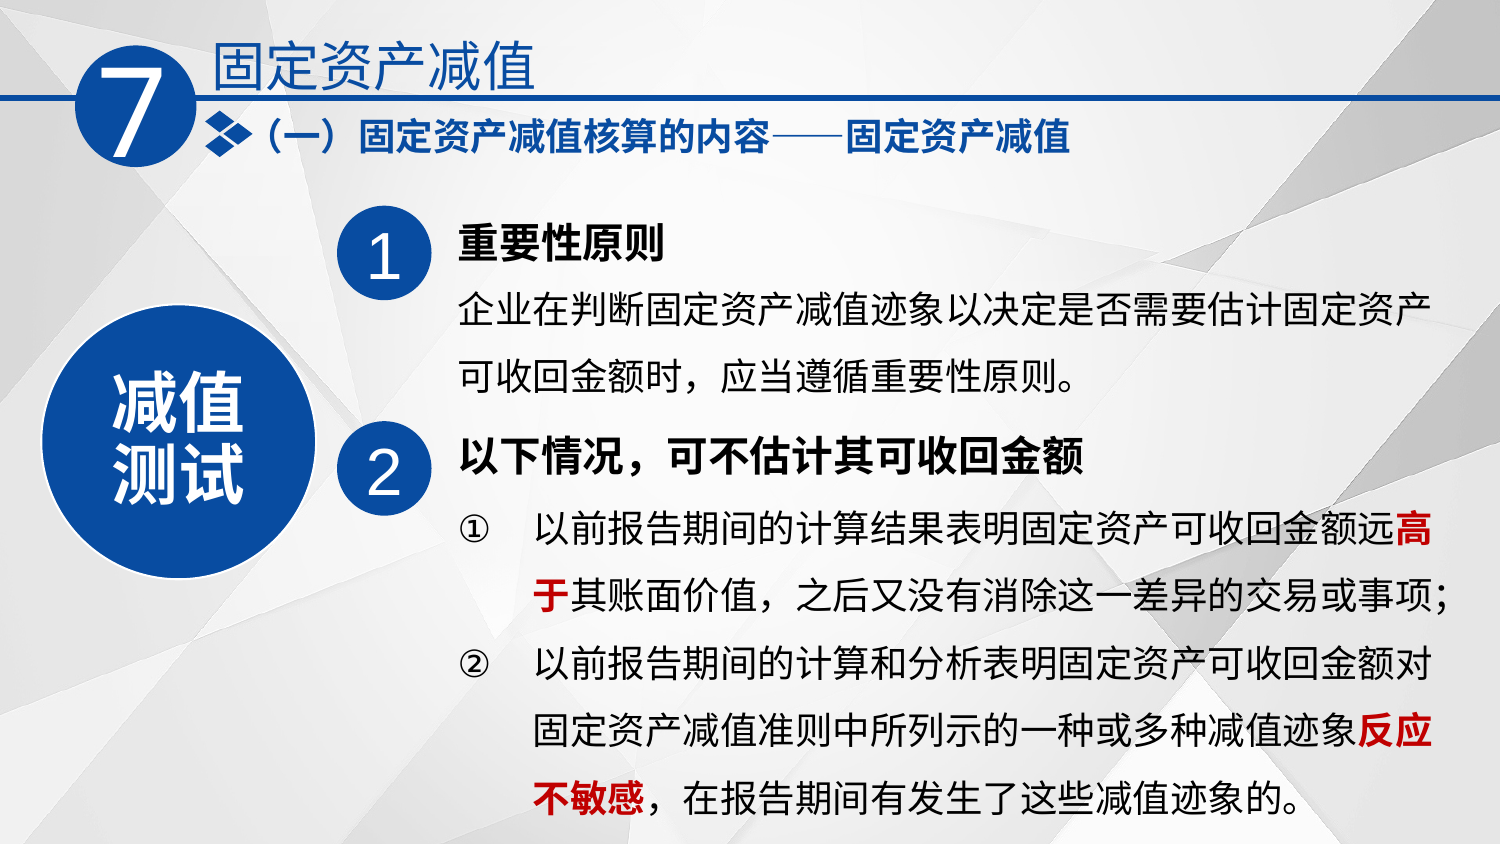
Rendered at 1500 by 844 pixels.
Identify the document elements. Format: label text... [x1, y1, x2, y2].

text_box 重要性原则 [442, 184, 1155, 275]
text_box 2 [337, 421, 432, 516]
text_box （一）固定资产减值核算的内容——固定资产减值 [233, 107, 1084, 164]
text_box [205, 135, 233, 158]
text_box 7 [84, 45, 203, 97]
text_box 企业在判断固定资产减值迹象以决定是否需要估计固定资产可收回金额时，应当遵循重要性原则。 [442, 255, 1458, 406]
text_box 固定资产减值 [198, 37, 713, 92]
text_box 7 [84, 107, 203, 171]
text_box [75, 74, 84, 97]
text_box 减值测试 [41, 304, 317, 580]
picture [0, 101, 1500, 844]
text_box [205, 110, 233, 133]
picture [0, 0, 1500, 95]
text_box 以下情况，可不估计其可收回金额 [442, 397, 1155, 487]
text_box [75, 107, 84, 138]
text_box 以前报告期间的计算结果表明固定资产可收回金额远高于其账面价值，之后又没有消除这一差异的交易或事项； 以前报告期间的计算和分析表明固定资产可收回金额对固定资产减值准则中所列示的一种或多种减值迹象反应不敏感，在报告期间有发生了这些减值迹象的。 [442, 474, 1484, 828]
text_box 1 [337, 205, 432, 301]
text_box [223, 126, 233, 142]
